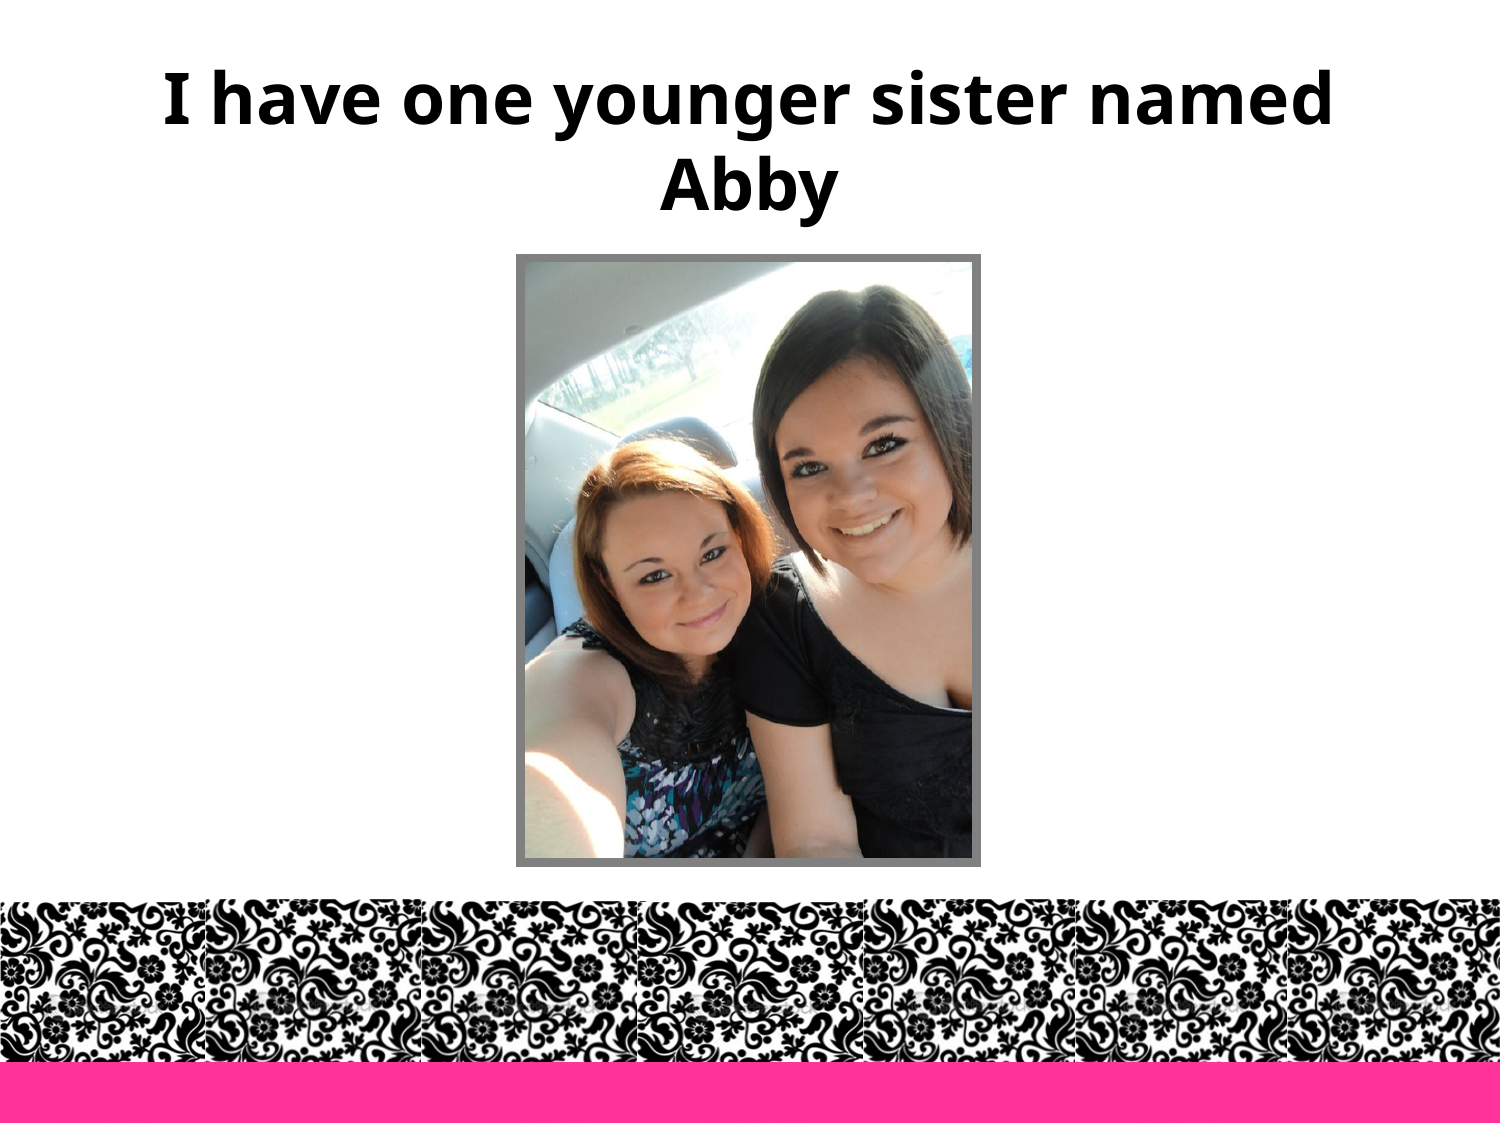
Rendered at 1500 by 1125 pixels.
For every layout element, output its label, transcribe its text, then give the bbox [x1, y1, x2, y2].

picture [524, 262, 973, 859]
picture [0, 899, 1500, 1125]
title I have one younger sister named Abby [75, 45, 1425, 233]
